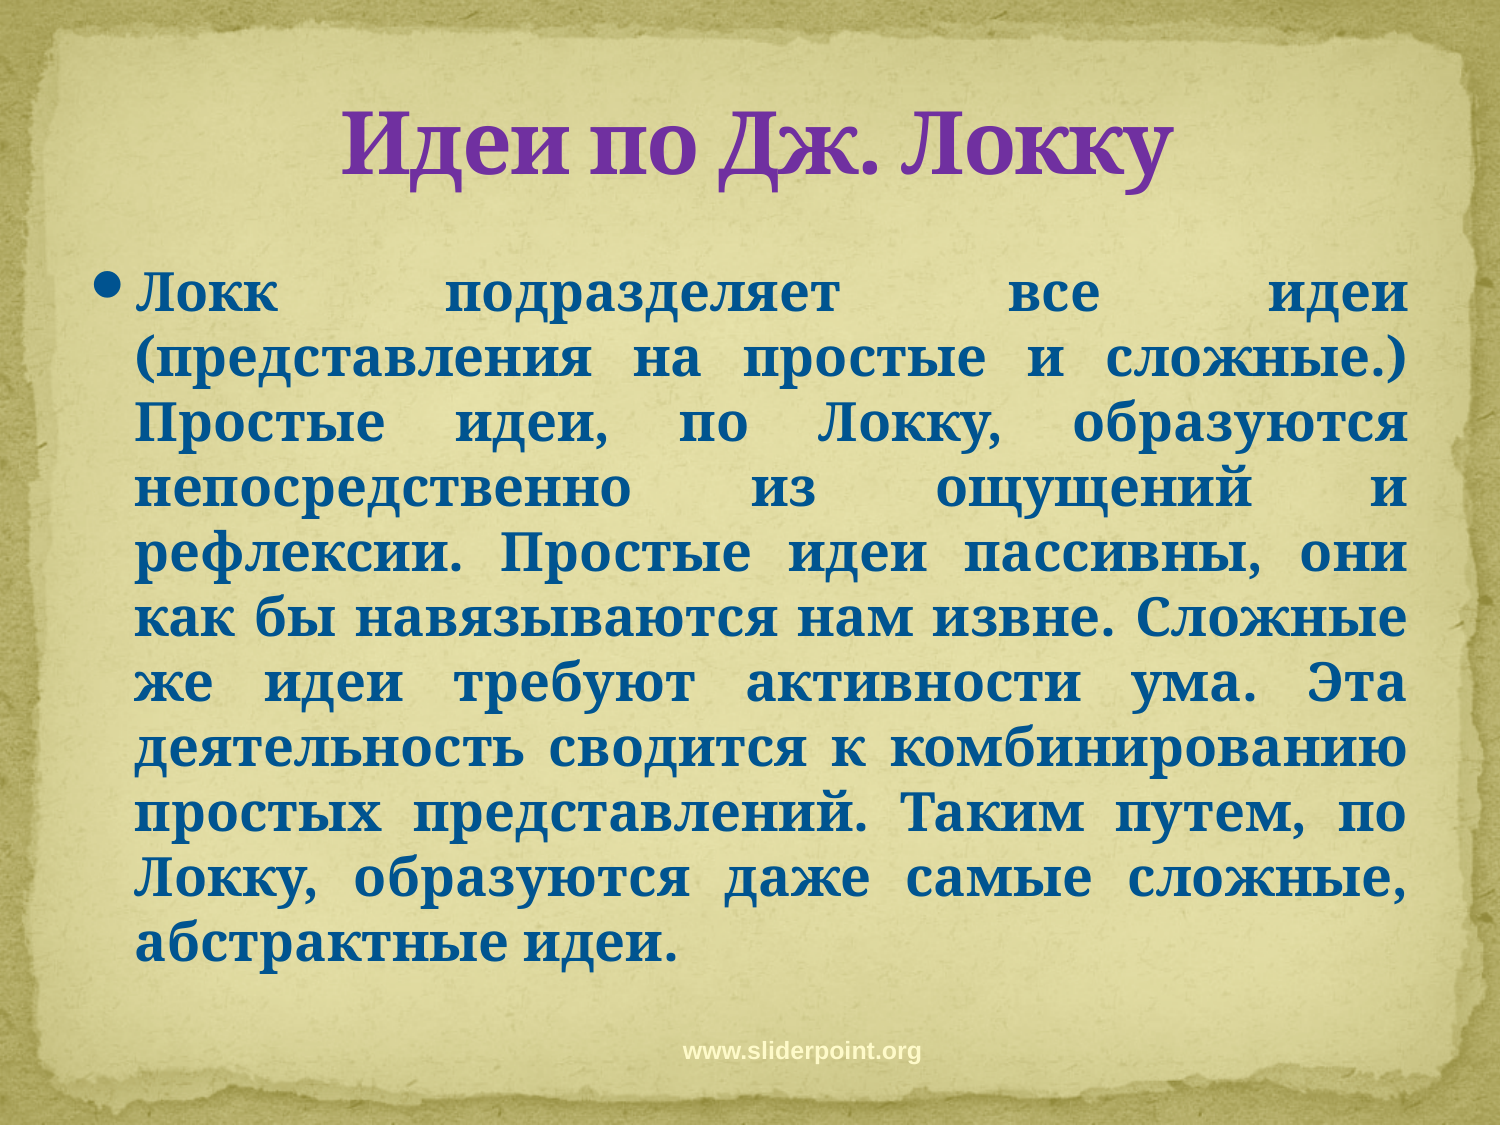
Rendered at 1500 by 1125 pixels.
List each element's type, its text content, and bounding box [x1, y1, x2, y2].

title Идеи по Дж. Локку [81, 0, 1433, 200]
footer www.sliderpoint.org [350, 1017, 938, 1081]
list Локк подразделяет все идеи (представления на простые и сложные.) Простые идеи, по Локку, образуются непосредственно из ощущений и рефлексии. Простые идеи пассивны, они как бы навязываются нам извне. Сложные же идеи требуют активности ума. Эта деятельность сводится к комбинированию простых представлений. Таким путем, по Локку, образуются даже самые сложные, абстрактные идеи. [74, 249, 1426, 1001]
